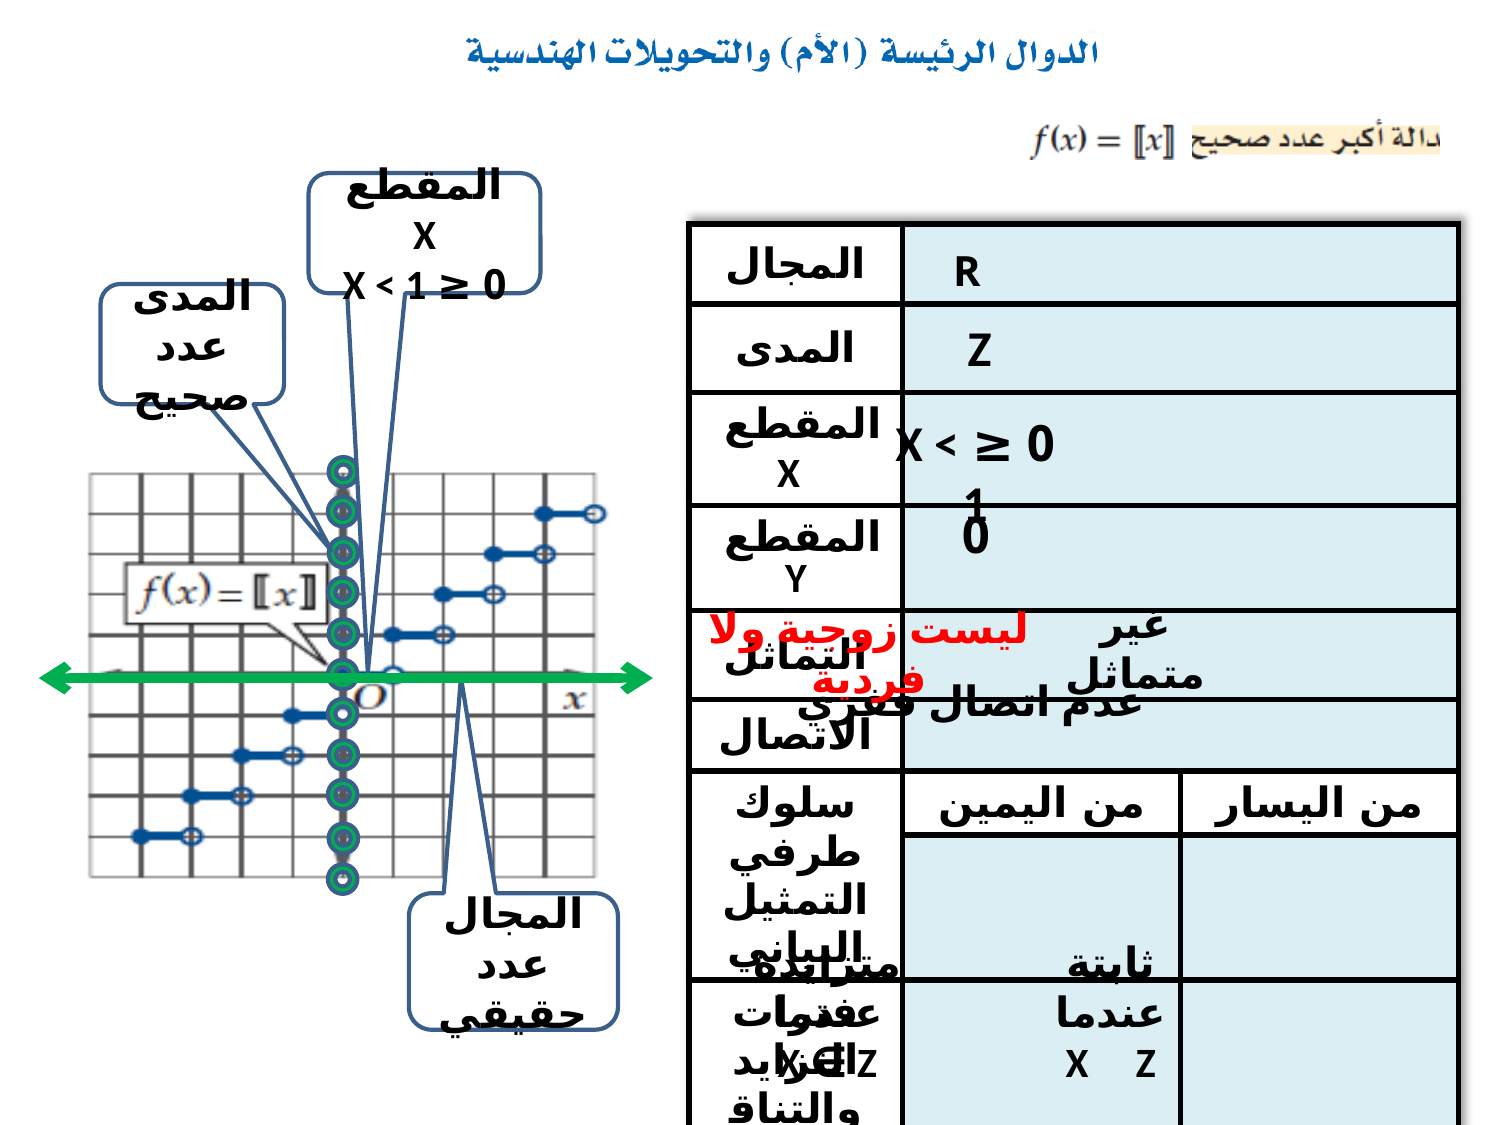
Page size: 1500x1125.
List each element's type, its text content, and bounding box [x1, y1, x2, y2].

table_cell [905, 508, 1456, 608]
table_cell [1238, 613, 1456, 697]
picture [359, 467, 617, 677]
text_box متزايدة عندما X ∈ Z [702, 928, 953, 1094]
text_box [327, 456, 359, 677]
table_cell المقطع X [692, 395, 900, 503]
text_box المدى عدد صحيح [98, 281, 289, 466]
table_header [905, 227, 1456, 301]
text_box غير متماثل [1033, 589, 1238, 705]
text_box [1028, 113, 1441, 161]
table_cell [1183, 983, 1456, 1125]
table_cell من اليمين [905, 774, 1178, 832]
table_cell [905, 307, 1456, 390]
text_box ثابتة عندما X Z [1006, 928, 1216, 1094]
table_cell من اليسار [1183, 774, 1456, 832]
table_cell [905, 838, 1178, 977]
table_cell الاتصال [692, 710, 900, 768]
table_header المجال [692, 227, 900, 301]
picture [466, 30, 1099, 73]
table_cell المقطع Y [692, 508, 900, 594]
picture [359, 679, 617, 886]
table_cell سلوك طرفي التمثيل البياني [692, 774, 900, 977]
text_box 0 [933, 496, 1020, 571]
text_box المجال عدد حقيقي [406, 895, 621, 1032]
table_cell المدى [692, 307, 900, 390]
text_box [327, 687, 359, 895]
text_box R [915, 236, 1030, 302]
picture [76, 679, 327, 886]
table_cell فترات التزايد والتناقص [692, 983, 900, 1125]
table_cell [905, 395, 1456, 503]
text_box عدم اتصال قفزي [761, 667, 1180, 733]
text_box Z [903, 309, 1056, 385]
table_cell [905, 983, 1178, 1125]
text_box 0 ≤ X < 1 [868, 404, 1083, 539]
table_cell [905, 702, 1456, 768]
picture [76, 467, 327, 677]
text_box المقطع X 0 ≤ X < 1 [306, 170, 543, 466]
text_box ليست زوجية ولا فردية [679, 594, 1059, 710]
table_cell [1183, 838, 1456, 977]
